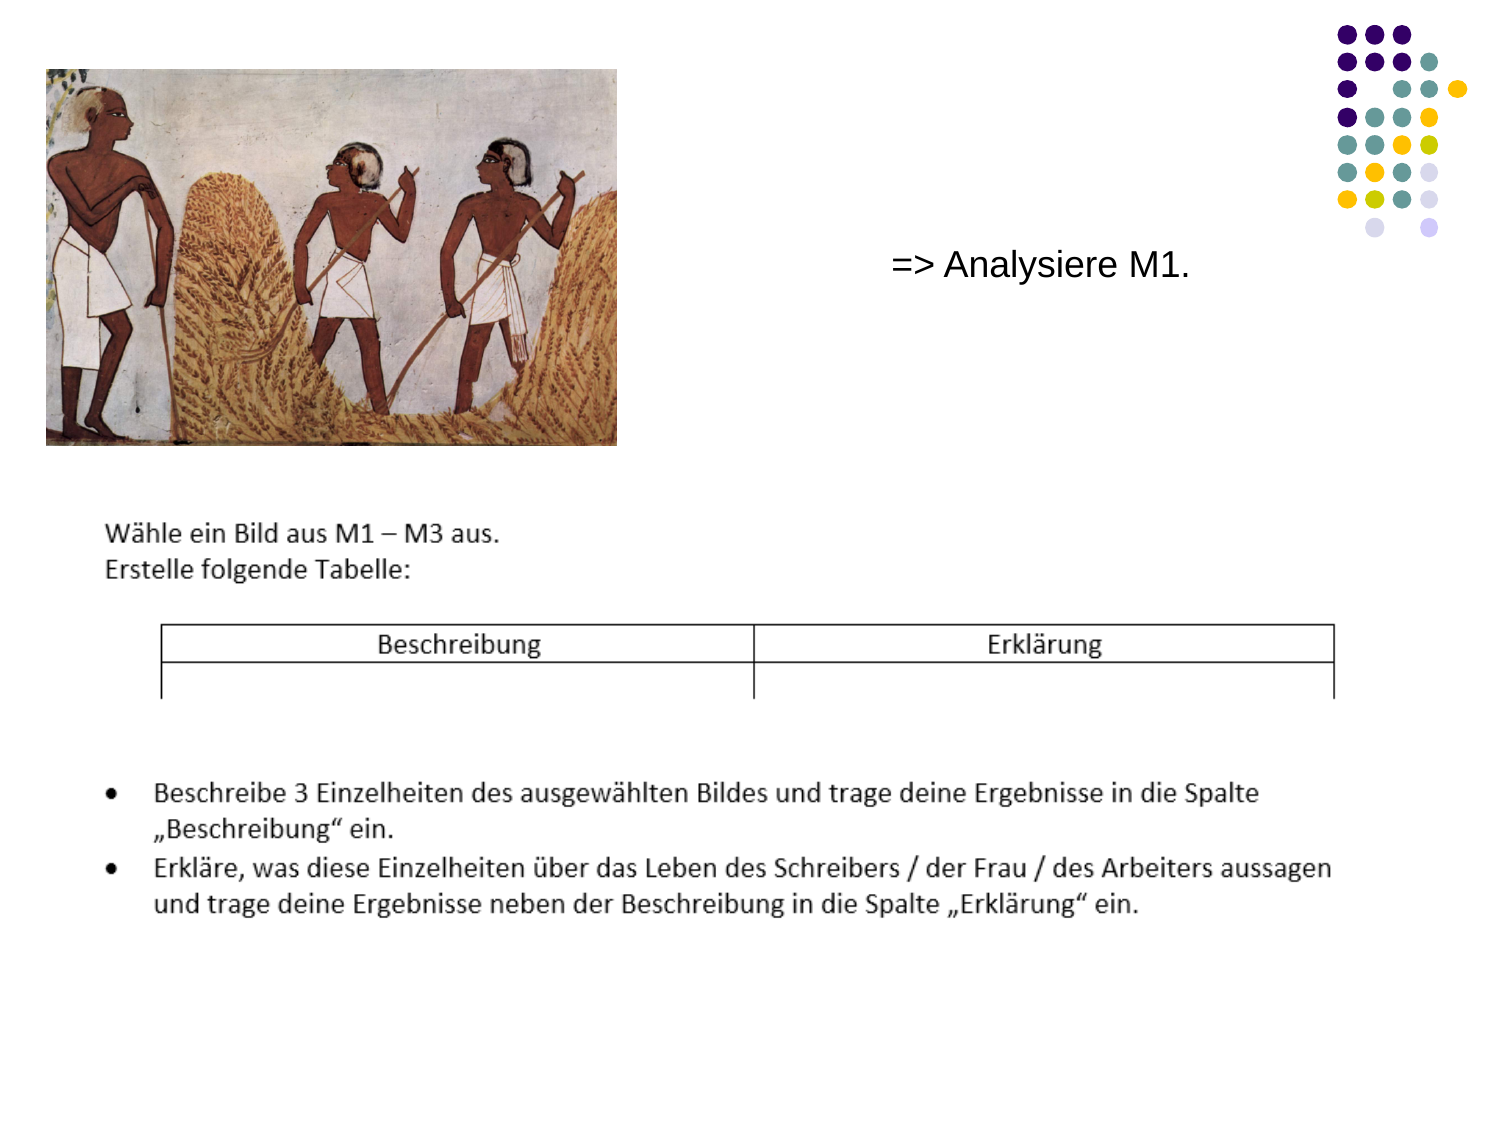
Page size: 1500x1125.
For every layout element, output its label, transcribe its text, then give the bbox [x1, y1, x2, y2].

text_box => Analysiere M1. [876, 232, 1372, 293]
picture [46, 69, 618, 447]
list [74, 506, 1393, 980]
